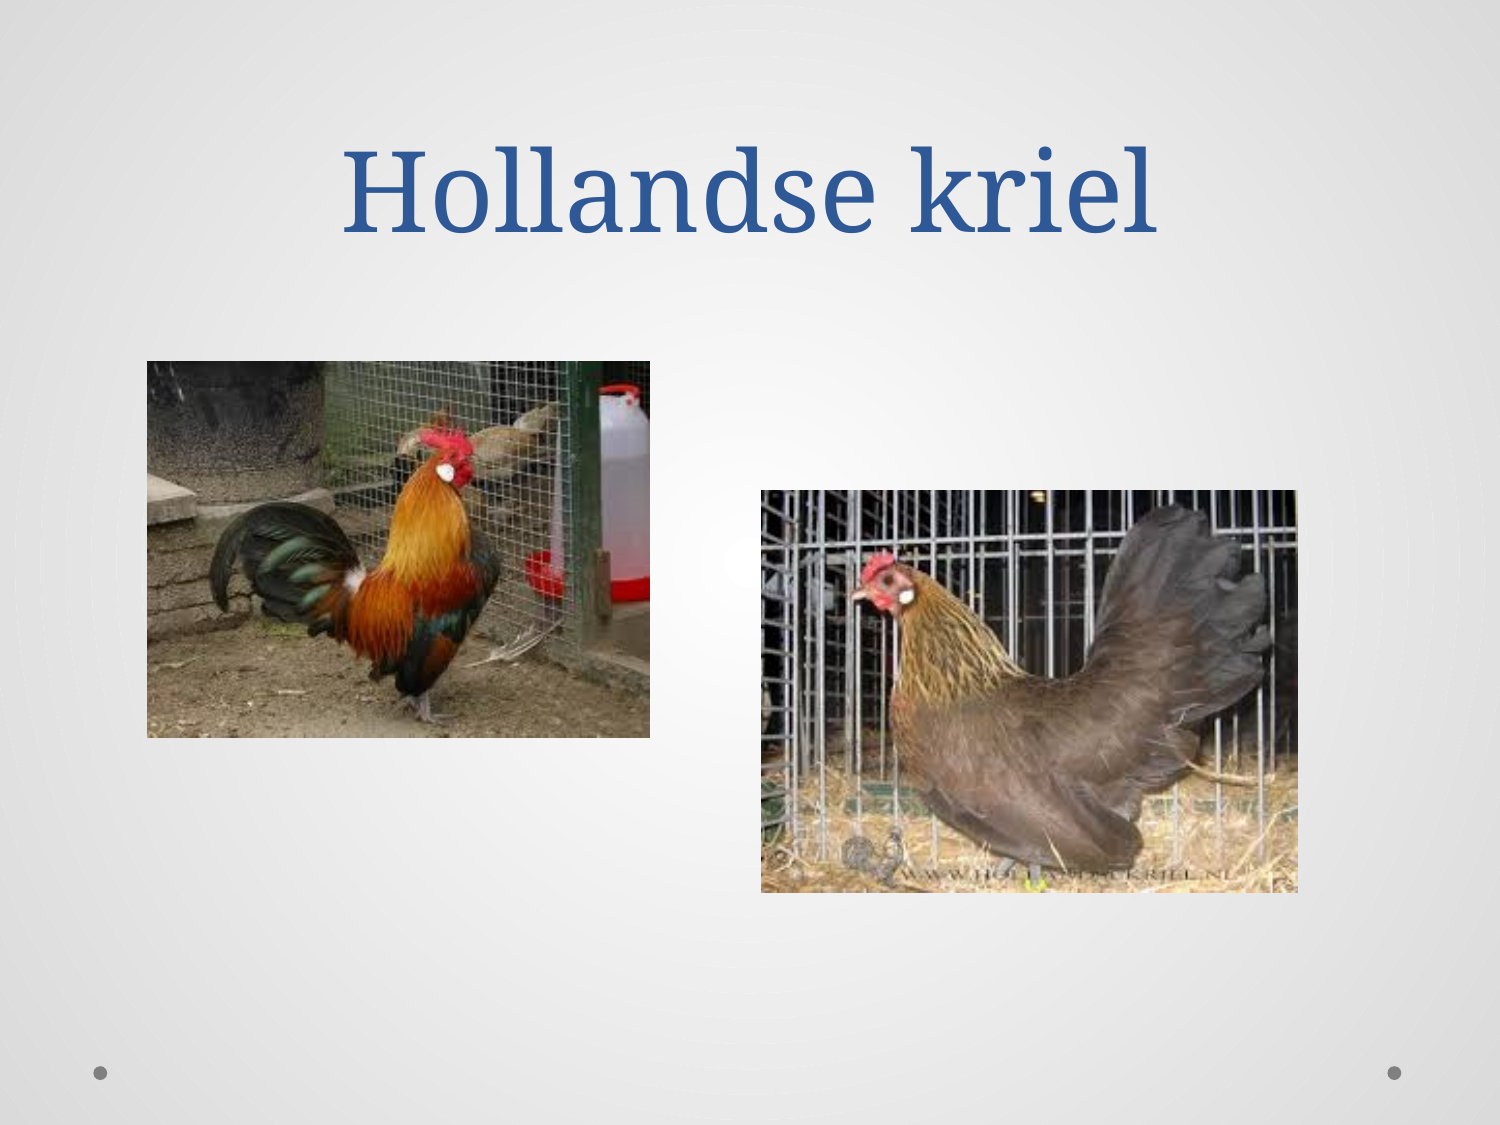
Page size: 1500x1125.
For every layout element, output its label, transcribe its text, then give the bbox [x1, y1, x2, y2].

title Hollandse kriel [75, 0, 1425, 263]
picture [761, 490, 1299, 893]
picture [147, 361, 650, 738]
